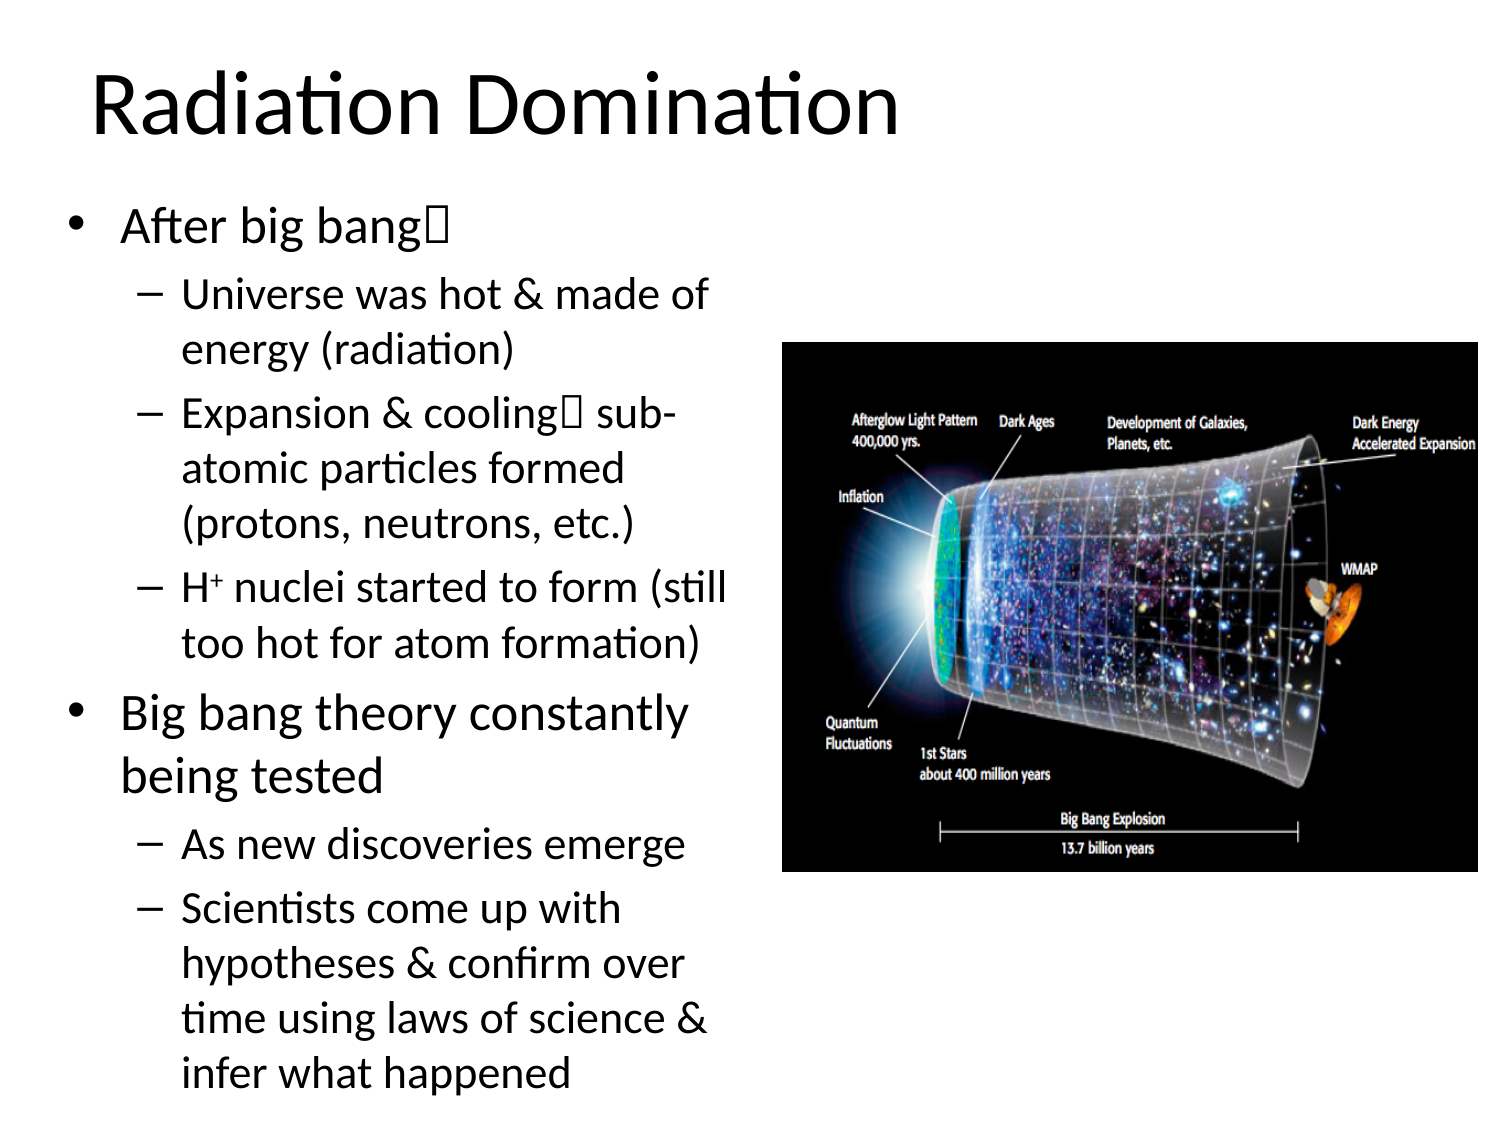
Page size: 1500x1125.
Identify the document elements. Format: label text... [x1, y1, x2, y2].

picture [782, 342, 1479, 872]
title Radiation Domination [74, 3, 1426, 192]
list After big bang Universe was hot & made of energy (radiation) Expansion & cooling sub-atomic particles formed (protons, neutrons, etc.) H+ nuclei started to form (still too hot for atom formation) Big bang theory constantly being tested As new discoveries emerge Scientists come up with hypotheses & confirm over time using laws of science & infer what happened [52, 182, 783, 1125]
